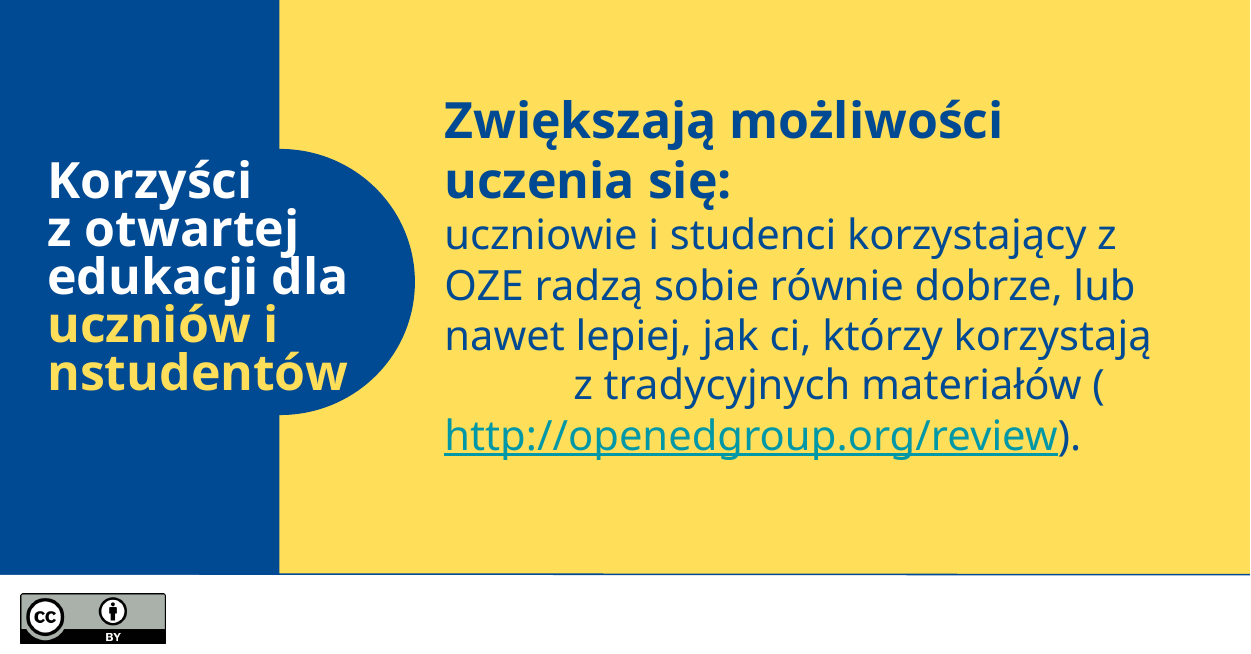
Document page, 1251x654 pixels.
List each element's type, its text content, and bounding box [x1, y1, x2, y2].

text_box Zwiększają możliwości uczenia się: uczniowie i studenci korzystający z OZE radzą sobie równie dobrze, lub nawet lepiej, jak ci, którzy korzystają z tradycyjnych materiałów (http://openedgroup.org/review). [429, 73, 1219, 481]
text_box [0, 582, 1250, 654]
text_box Korzyści z otwartej edukacji dla uczniów i nstudentów [32, 145, 415, 416]
picture [20, 592, 166, 645]
text_box [0, 0, 280, 573]
